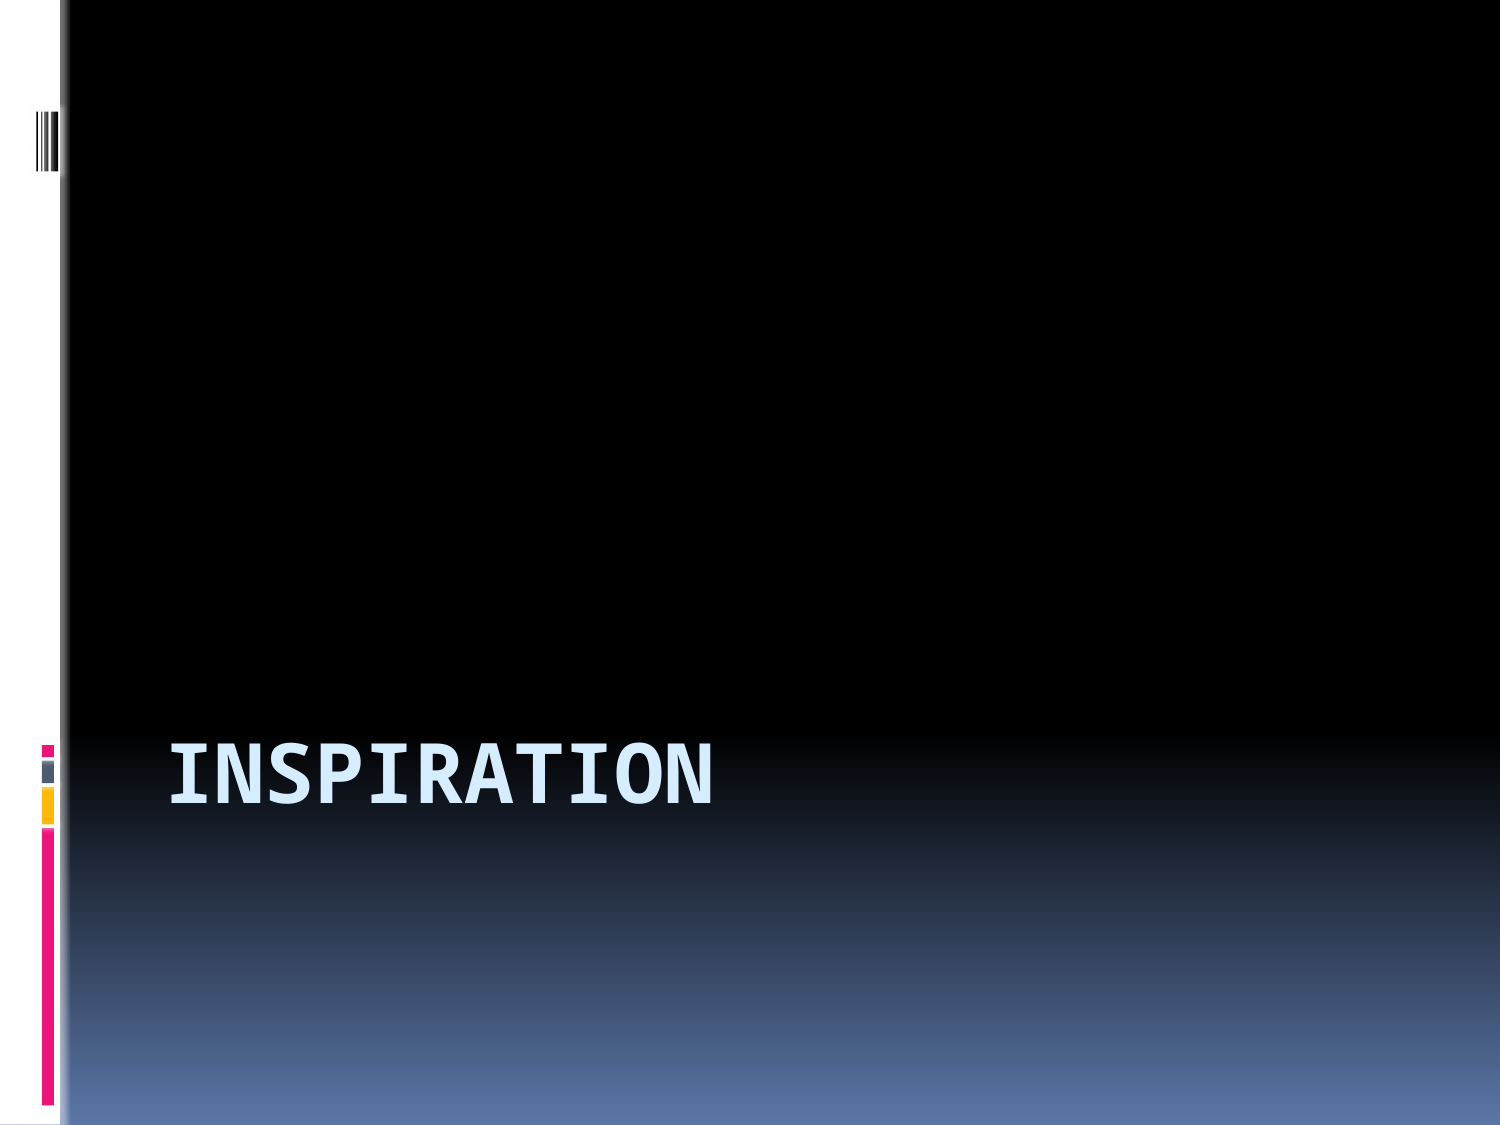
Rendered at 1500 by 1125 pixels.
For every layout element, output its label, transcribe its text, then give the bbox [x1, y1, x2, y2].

title Inspiration [150, 712, 1425, 1037]
